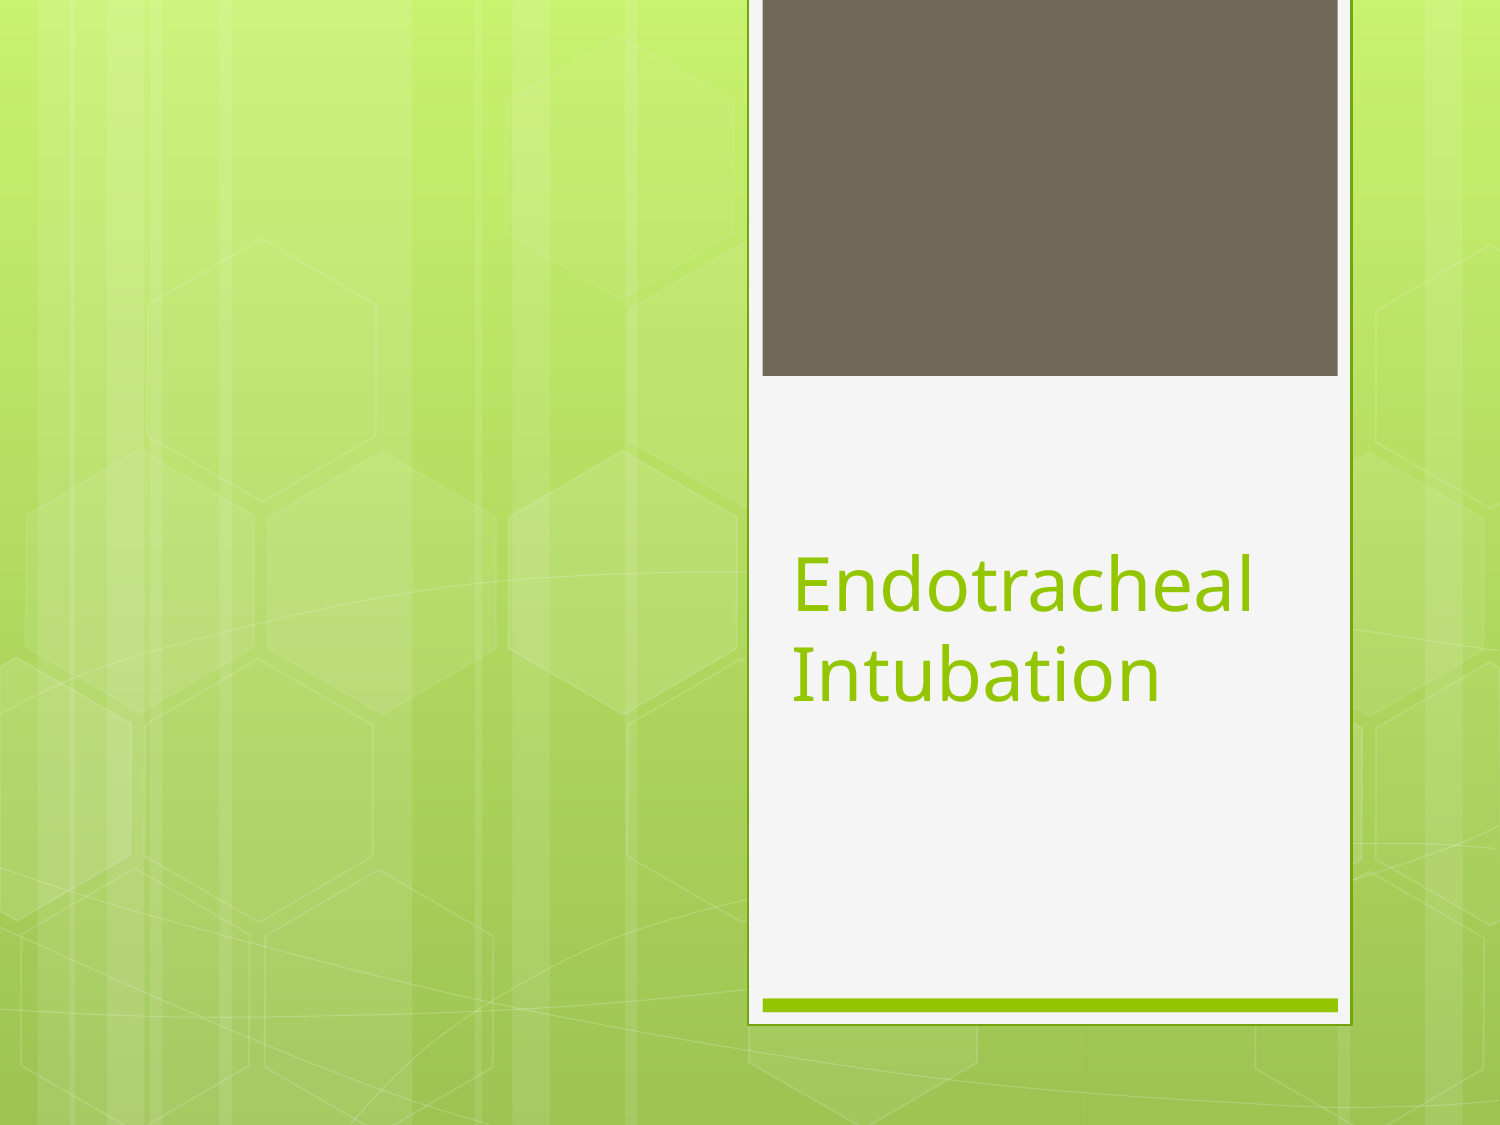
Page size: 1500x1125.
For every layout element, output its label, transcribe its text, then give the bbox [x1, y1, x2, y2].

title Endotracheal Intubation [776, 444, 1320, 724]
